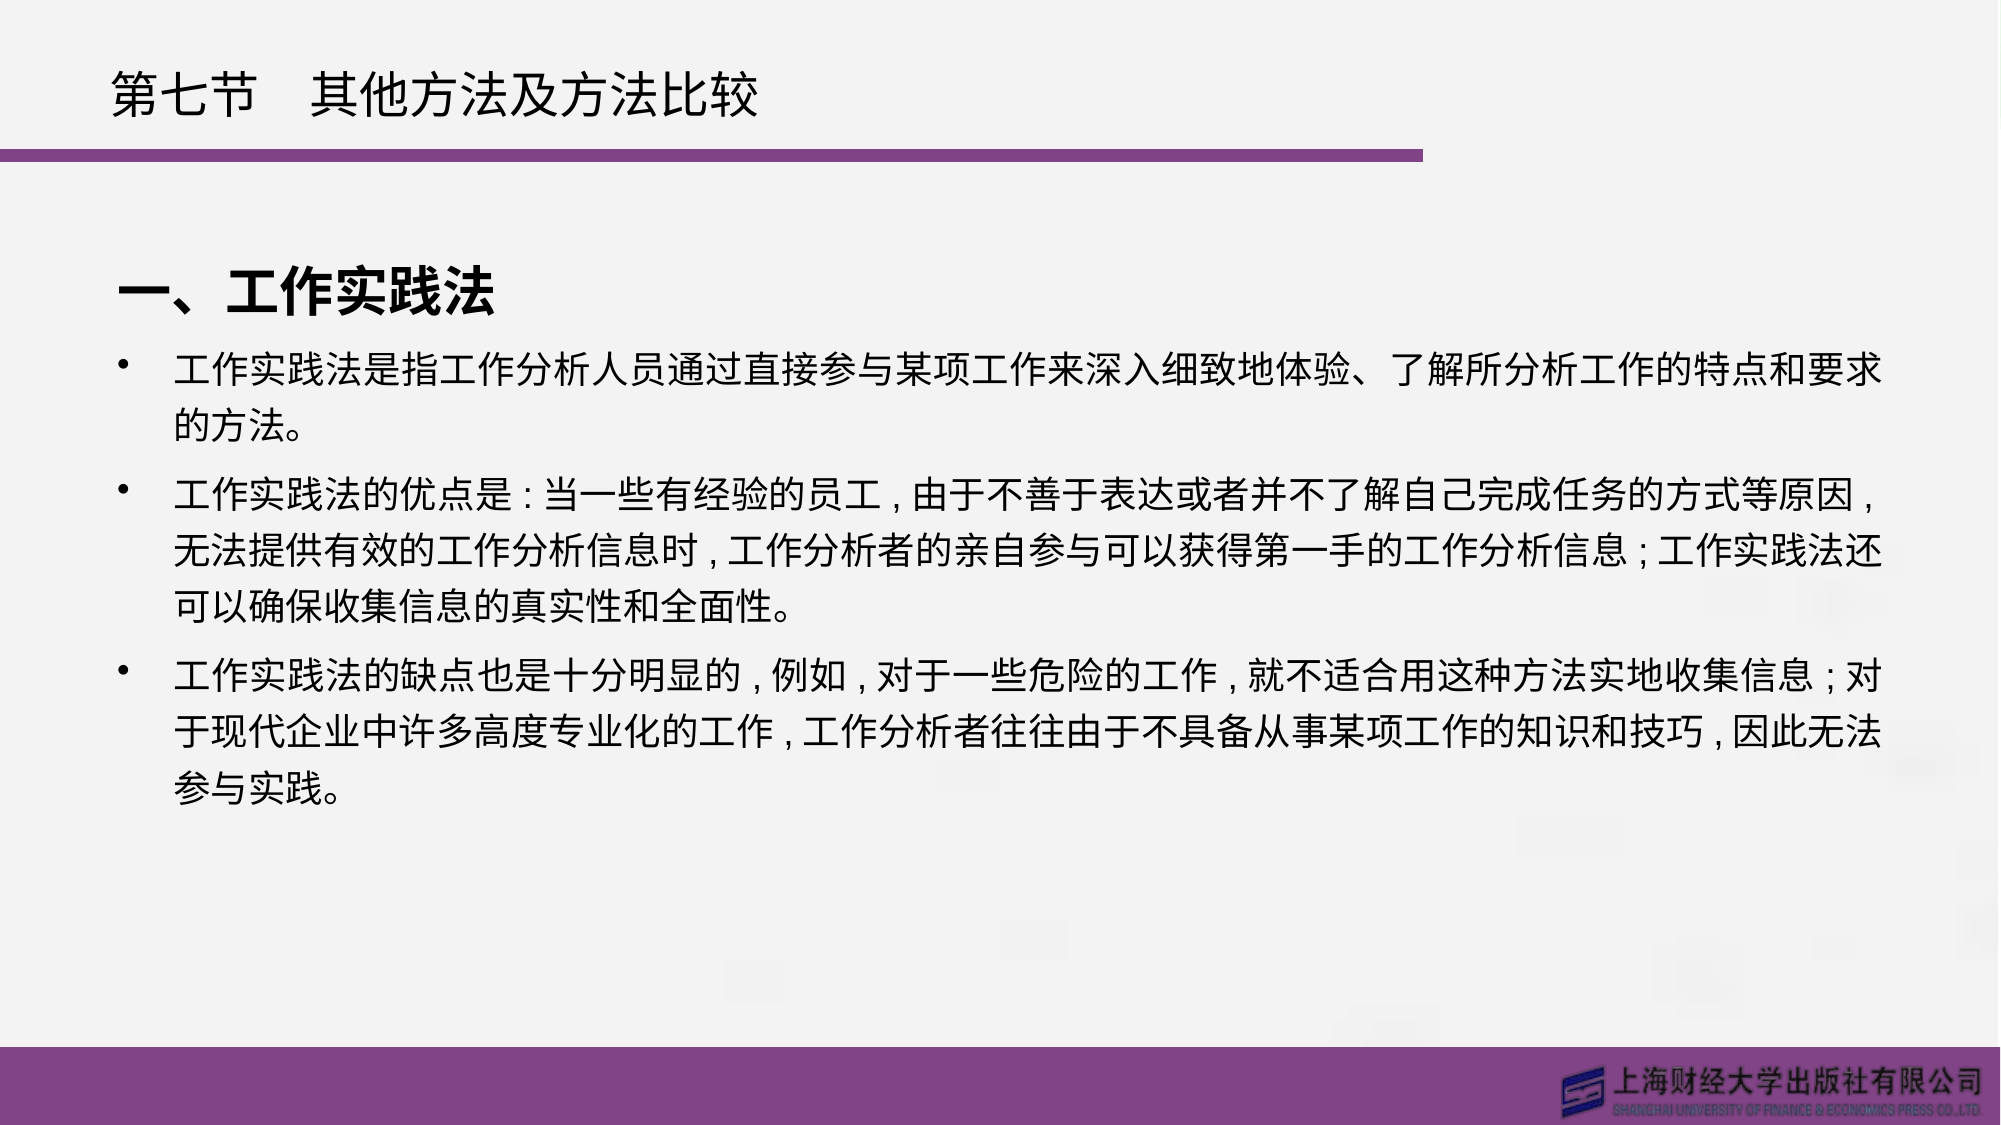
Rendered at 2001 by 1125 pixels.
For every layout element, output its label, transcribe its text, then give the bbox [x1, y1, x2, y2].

title 第七节 其他方法及方法比较 [94, 42, 1451, 146]
picture [0, 0, 2001, 1125]
list 一、工作实践法 工作实践法是指工作分析人员通过直接参与某项工作来深入细致地体验、了解所分析工作的特点和要求的方法。 工作实践法的优点是:当一些有经验的员工,由于不善于表达或者并不了解自己完成任务的方式等原因,无法提供有效的工作分析信息时,工作分析者的亲自参与可以获得第一手的工作分析信息;工作实践法还可以确保收集信息的真实性和全面性。 工作实践法的缺点也是十分明显的,例如,对于一些危险的工作,就不适合用这种方法实地收集信息;对于现代企业中许多高度专业化的工作,工作分析者往往由于不具备从事某项工作的知识和技巧,因此无法参与实践。 [102, 233, 1898, 1032]
